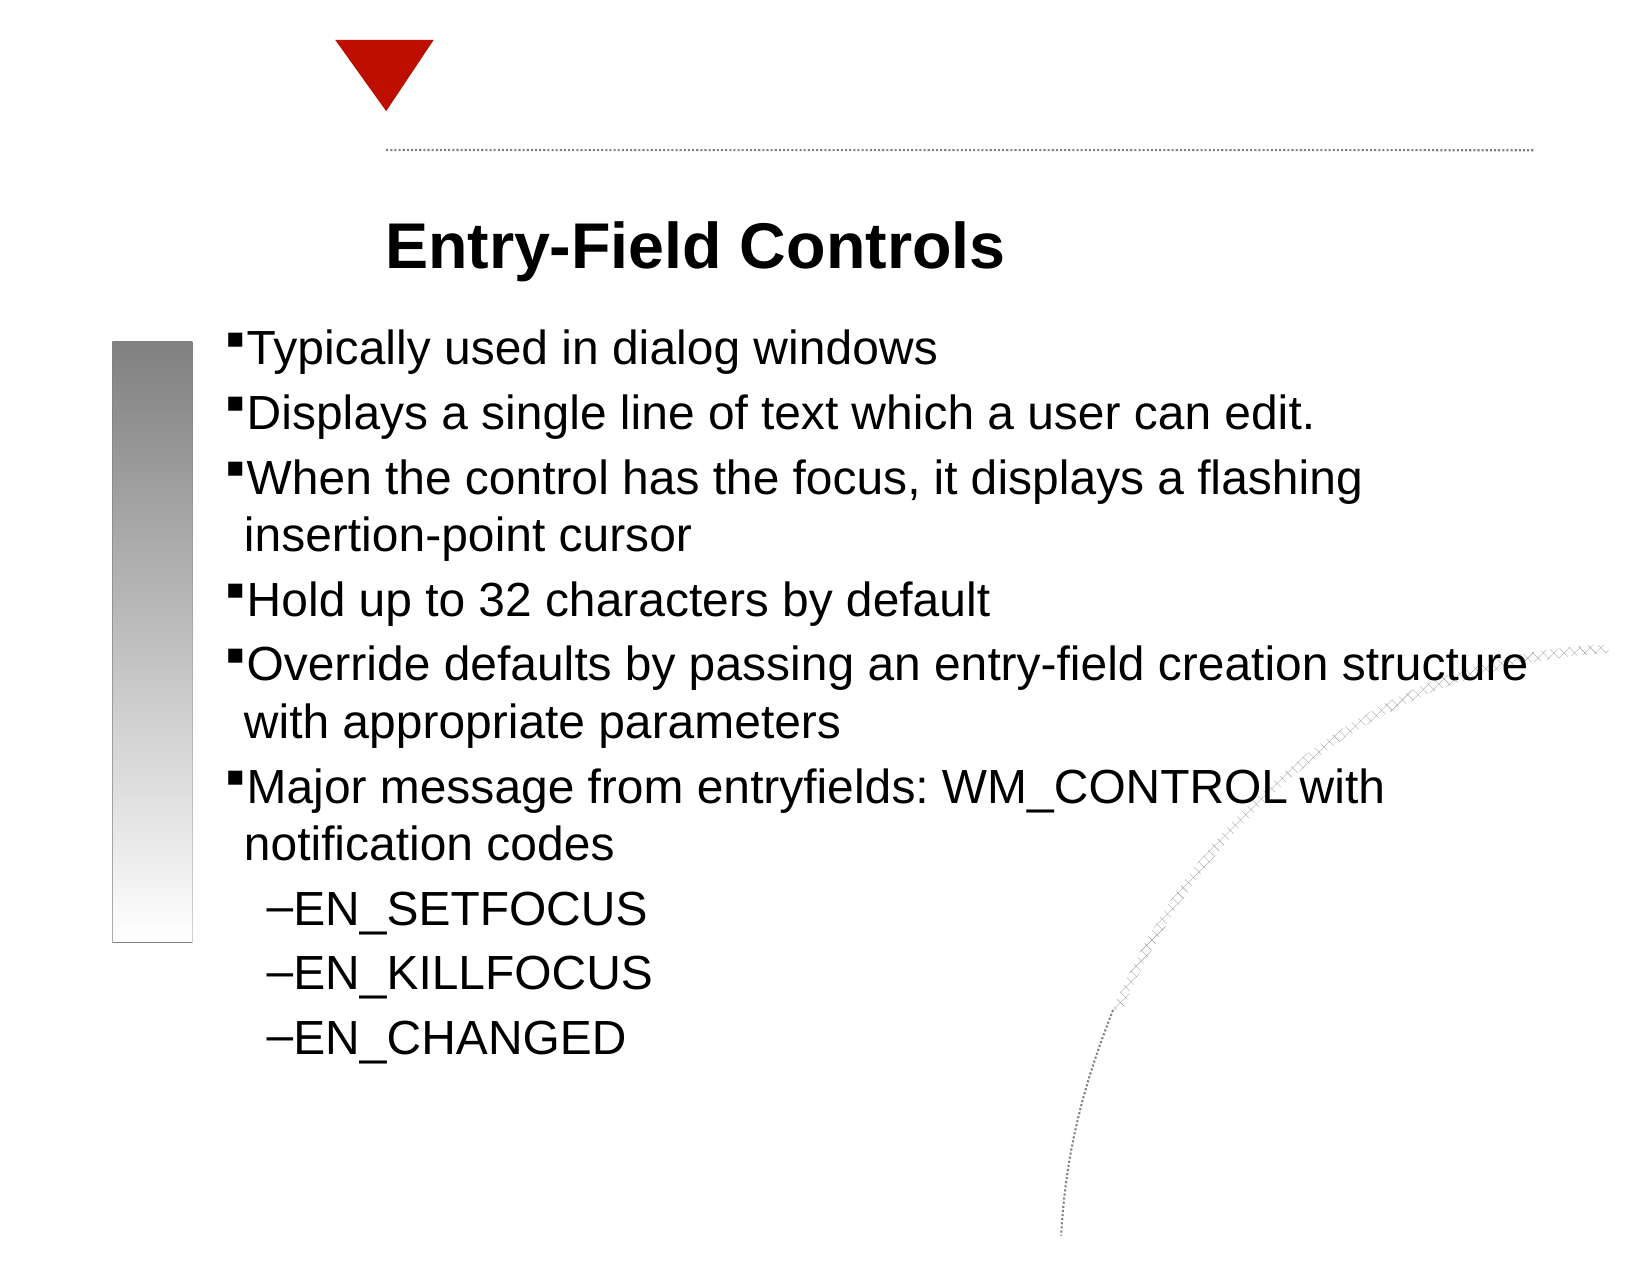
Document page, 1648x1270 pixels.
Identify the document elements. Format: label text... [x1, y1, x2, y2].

text_box Entry-Field Controls [385, 204, 1538, 282]
text_box Typically used in dialog windows Displays a single line of text which a user can edit. When the control has the focus, it displays a flashing insertion-point cursor Hold up to 32 characters by default Override defaults by passing an entry-field creation structure with appropriate parameters Major message from entryfields: WM_CONTROL with notification codes EN_SETFOCUS EN_KILLFOCUS EN_CHANGED [224, 316, 1532, 1065]
